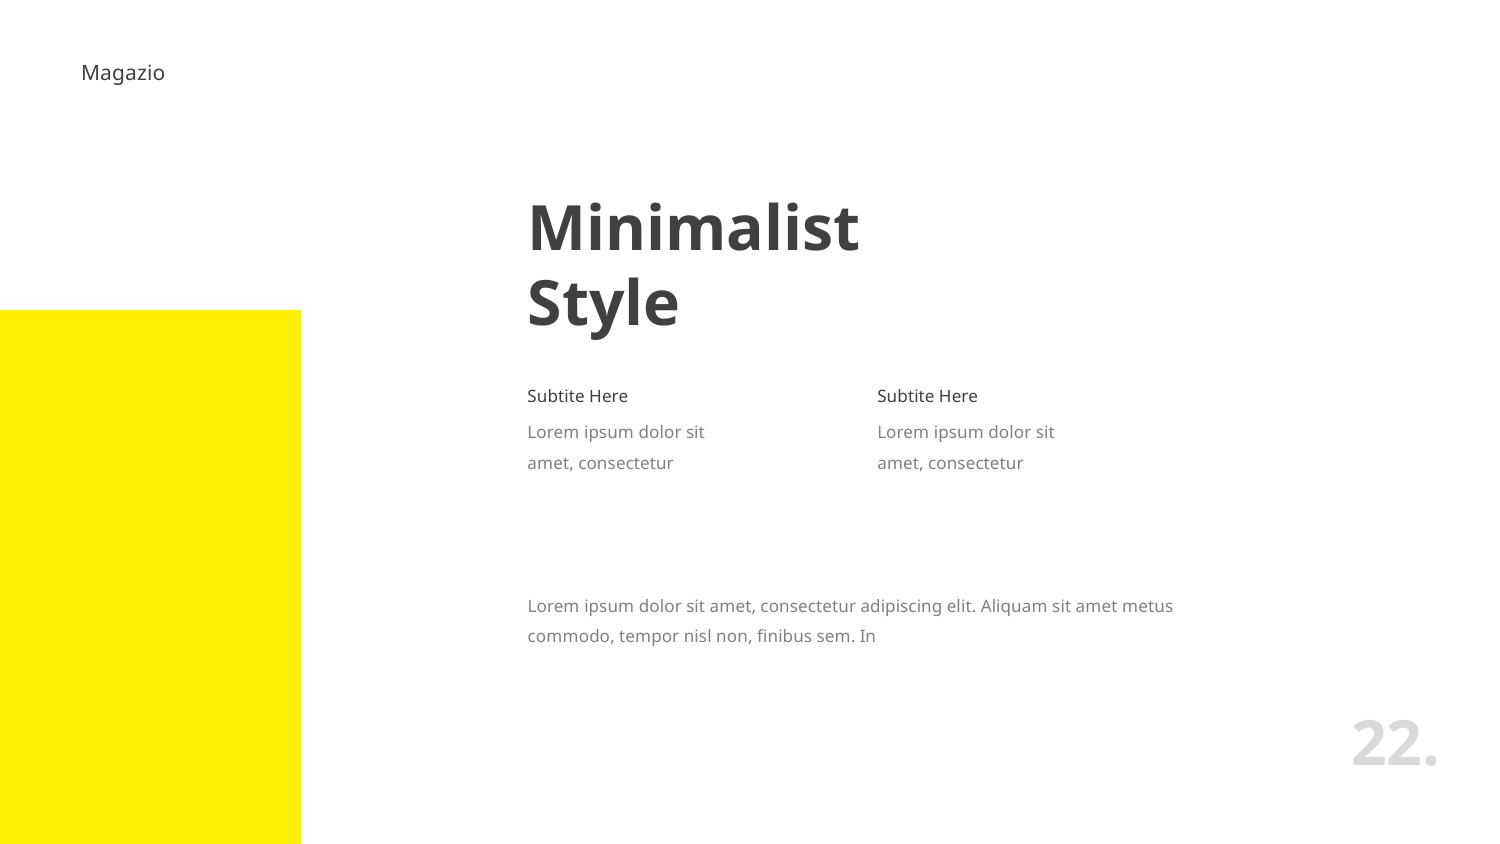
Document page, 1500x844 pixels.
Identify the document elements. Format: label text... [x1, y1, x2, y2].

text_box 22. [1336, 695, 1500, 786]
text_box Subtite Here [862, 367, 1212, 413]
text_box Subtite Here [512, 367, 862, 413]
text_box Magazio [66, 52, 257, 93]
text_box Lorem ipsum dolor sit amet, consectetur adipiscing elit. Aliquam sit amet metus commodo, tempor nisl non, finibus sem. In [512, 577, 1200, 654]
text_box Minimalist Style [512, 180, 1024, 346]
text_box Lorem ipsum dolor sit amet, consectetur [512, 404, 769, 481]
text_box Lorem ipsum dolor sit amet, consectetur [862, 404, 1119, 481]
picture [0, 310, 302, 844]
